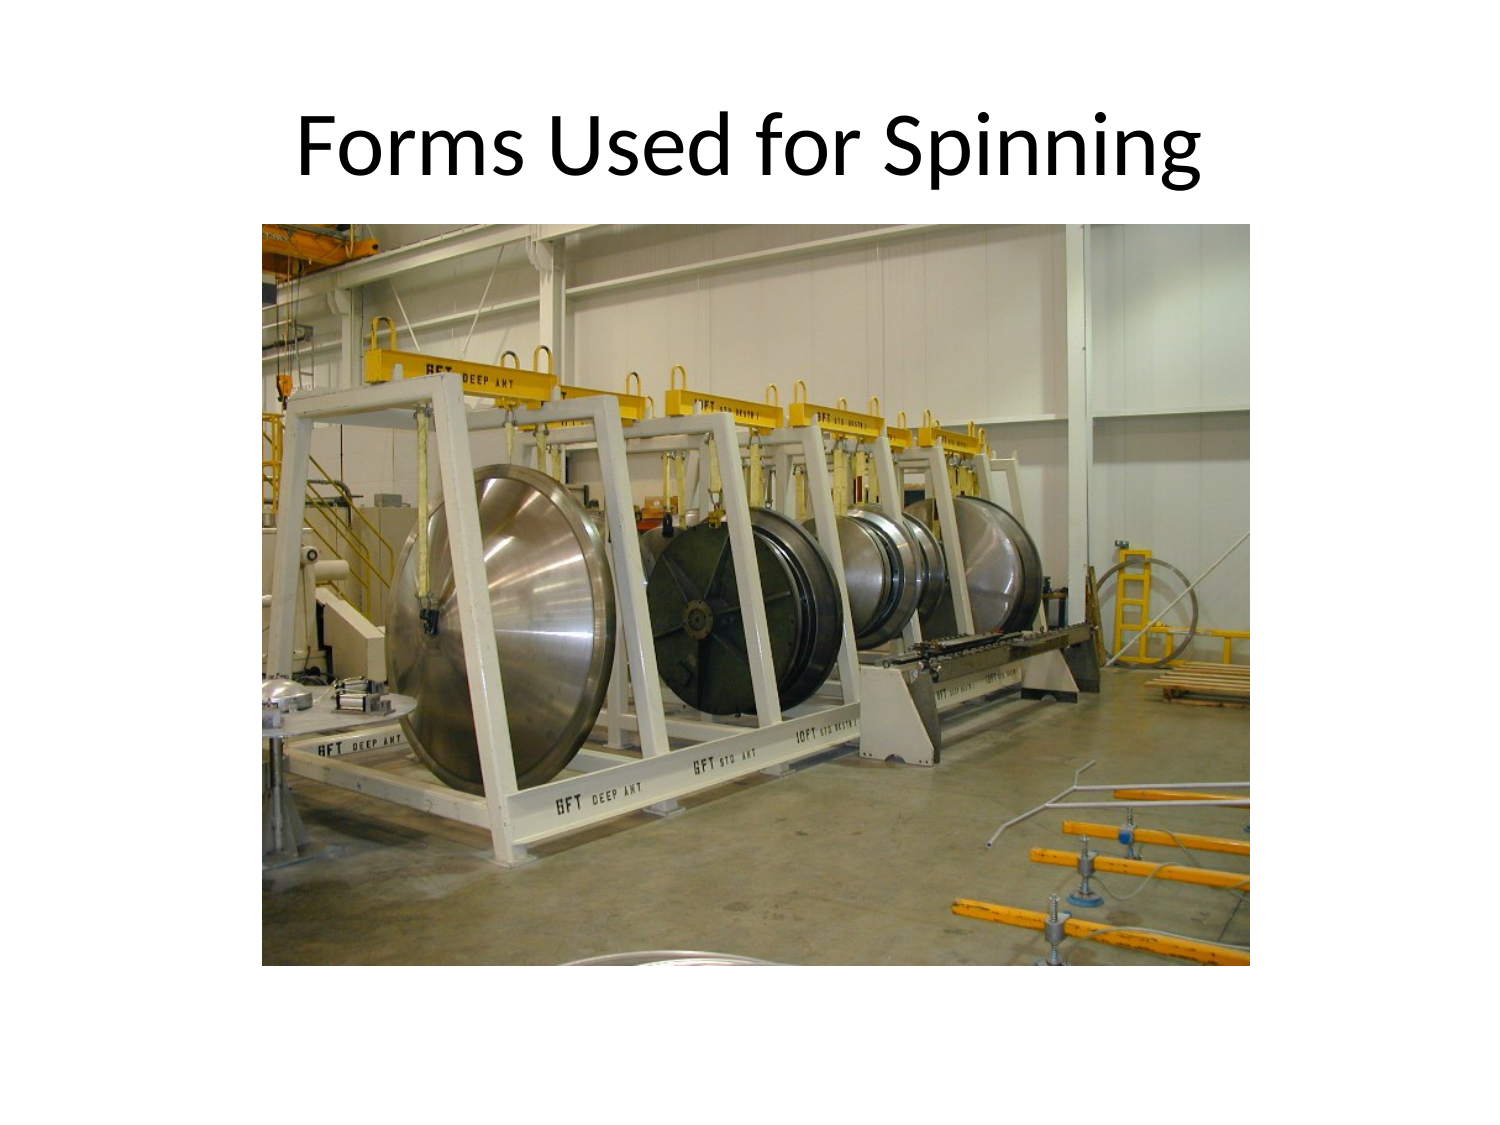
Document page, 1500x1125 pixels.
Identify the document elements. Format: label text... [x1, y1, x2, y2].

title Forms Used for Spinning [75, 45, 1425, 233]
picture [262, 224, 1251, 966]
